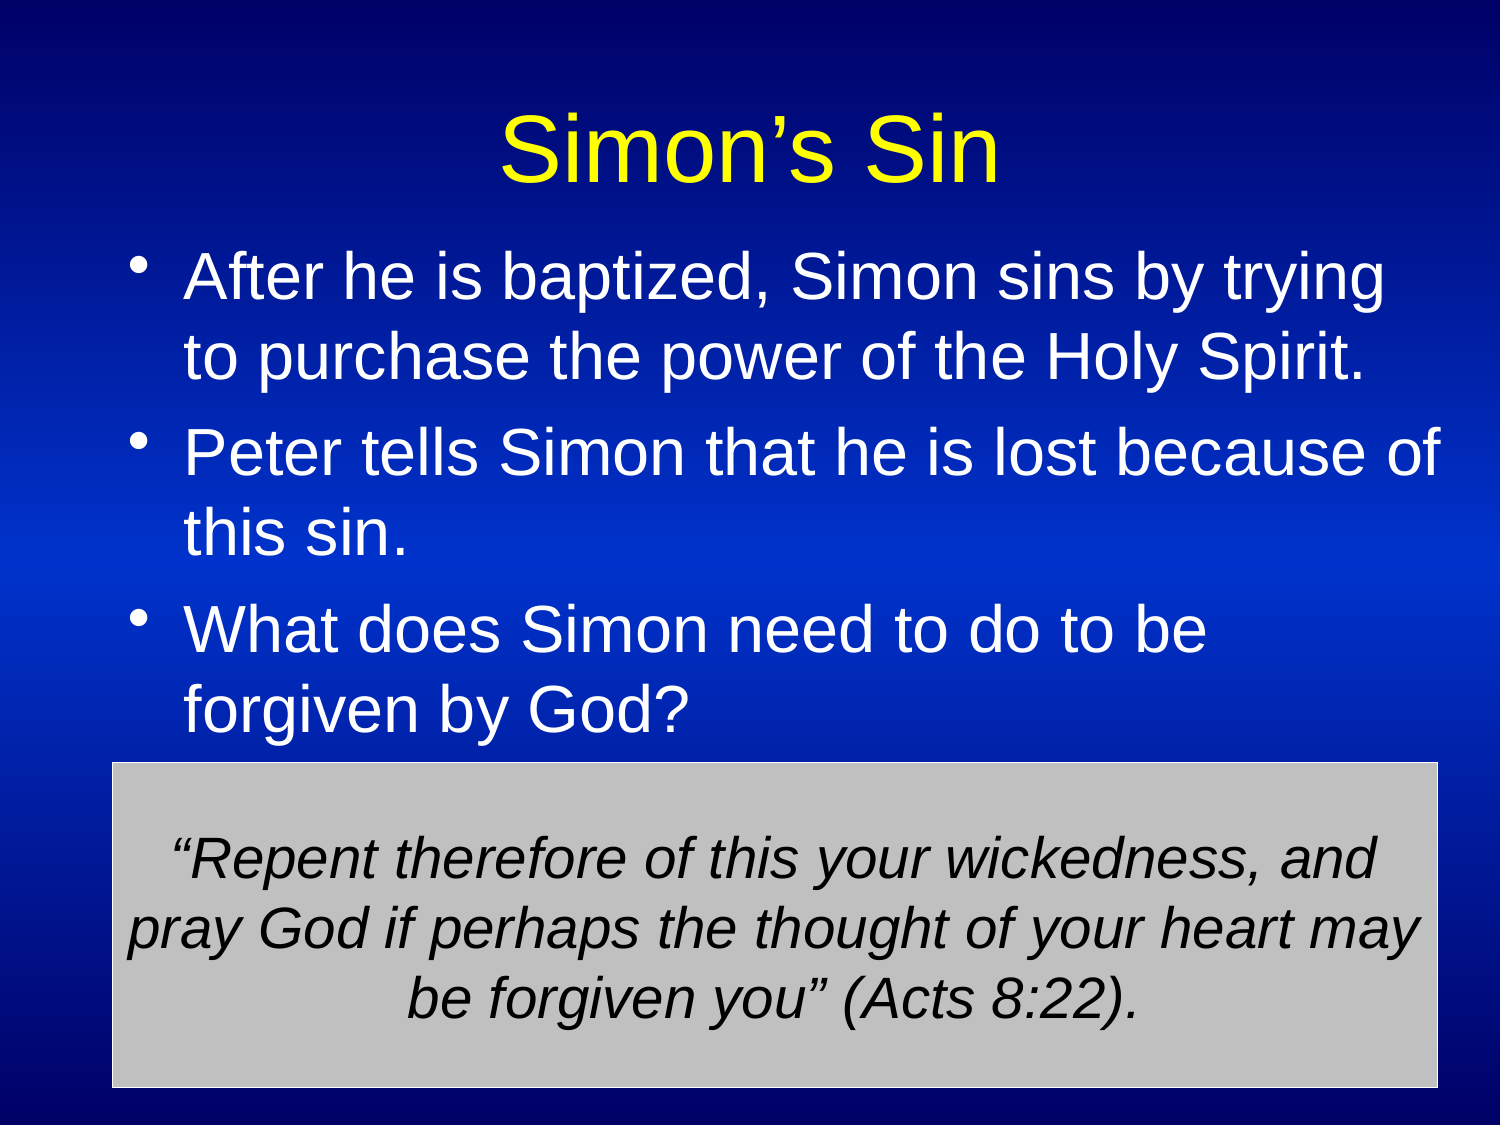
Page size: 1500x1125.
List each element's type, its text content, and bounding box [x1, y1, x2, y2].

text_box “Repent therefore of this your wickedness, and pray God if perhaps the thought of your heart may be forgiven you” (Acts 8:22). [112, 762, 1438, 1088]
list After he is baptized, Simon sins by trying to purchase the power of the Holy Spirit. Peter tells Simon that he is lost because of this sin. What does Simon need to do to be forgiven by God? [112, 224, 1463, 775]
title Simon’s Sin [37, 50, 1463, 238]
